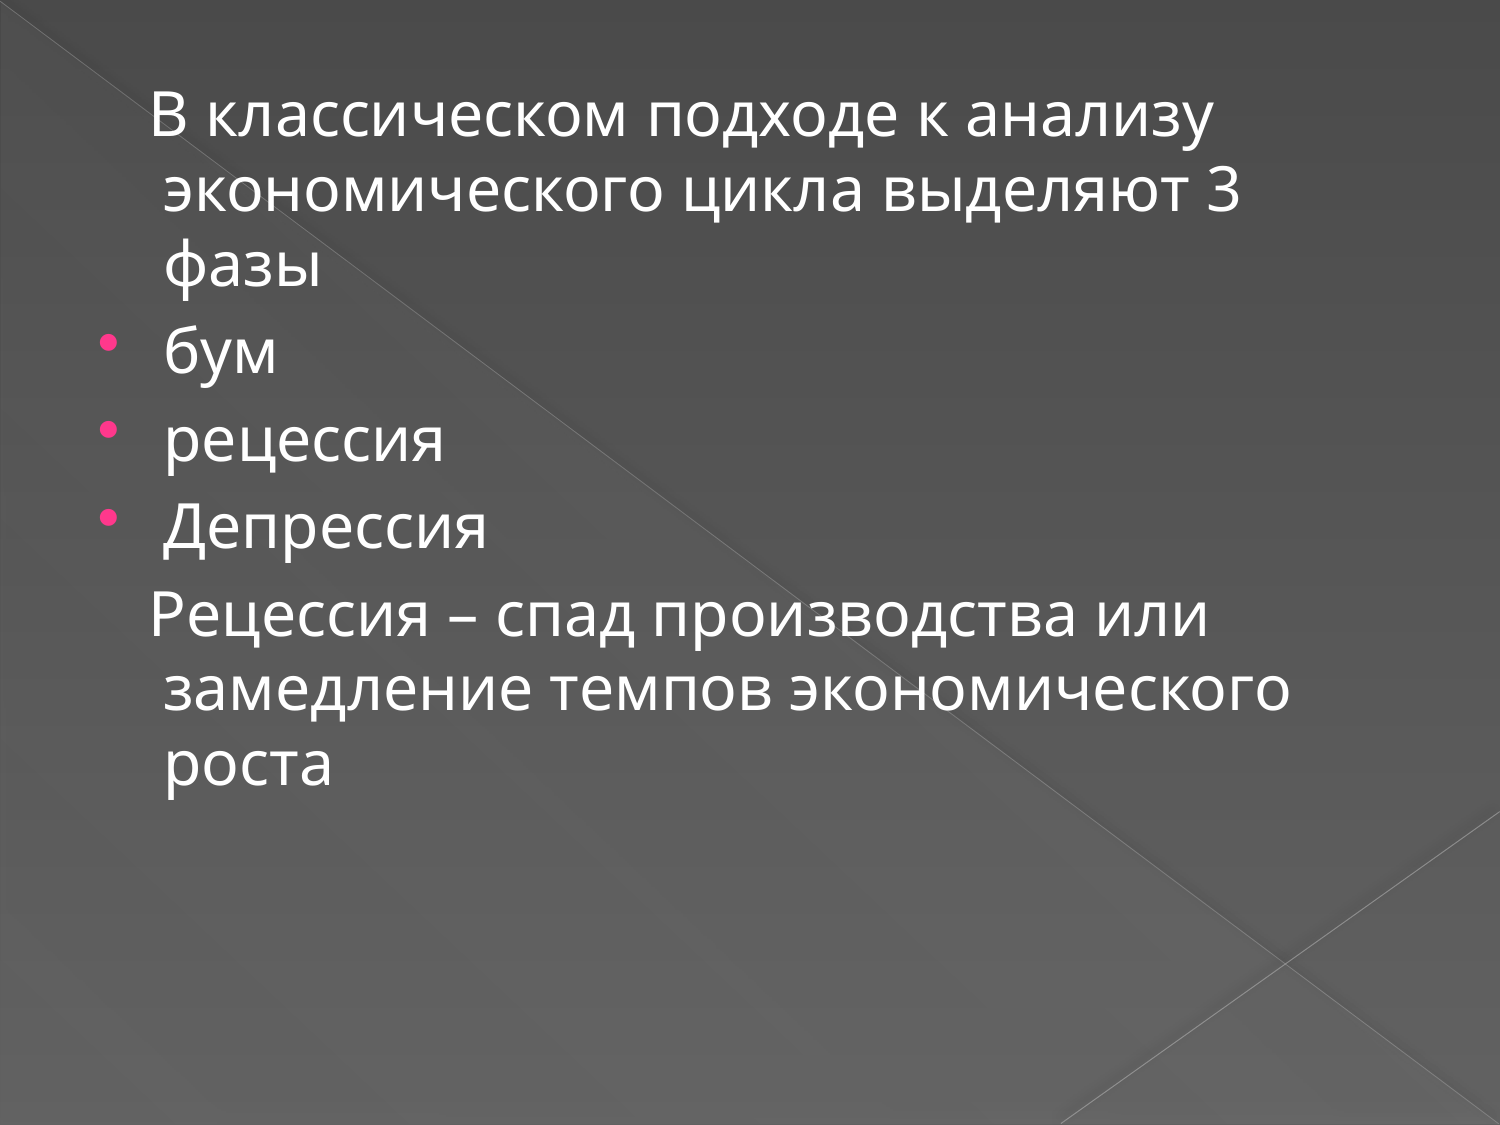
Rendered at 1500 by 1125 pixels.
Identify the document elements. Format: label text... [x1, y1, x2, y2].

list В классическом подходе к анализу экономического цикла выделяют 3 фазы бум рецессия Депрессия Рецессия – спад производства или замедление темпов экономического роста [75, 66, 1425, 1005]
